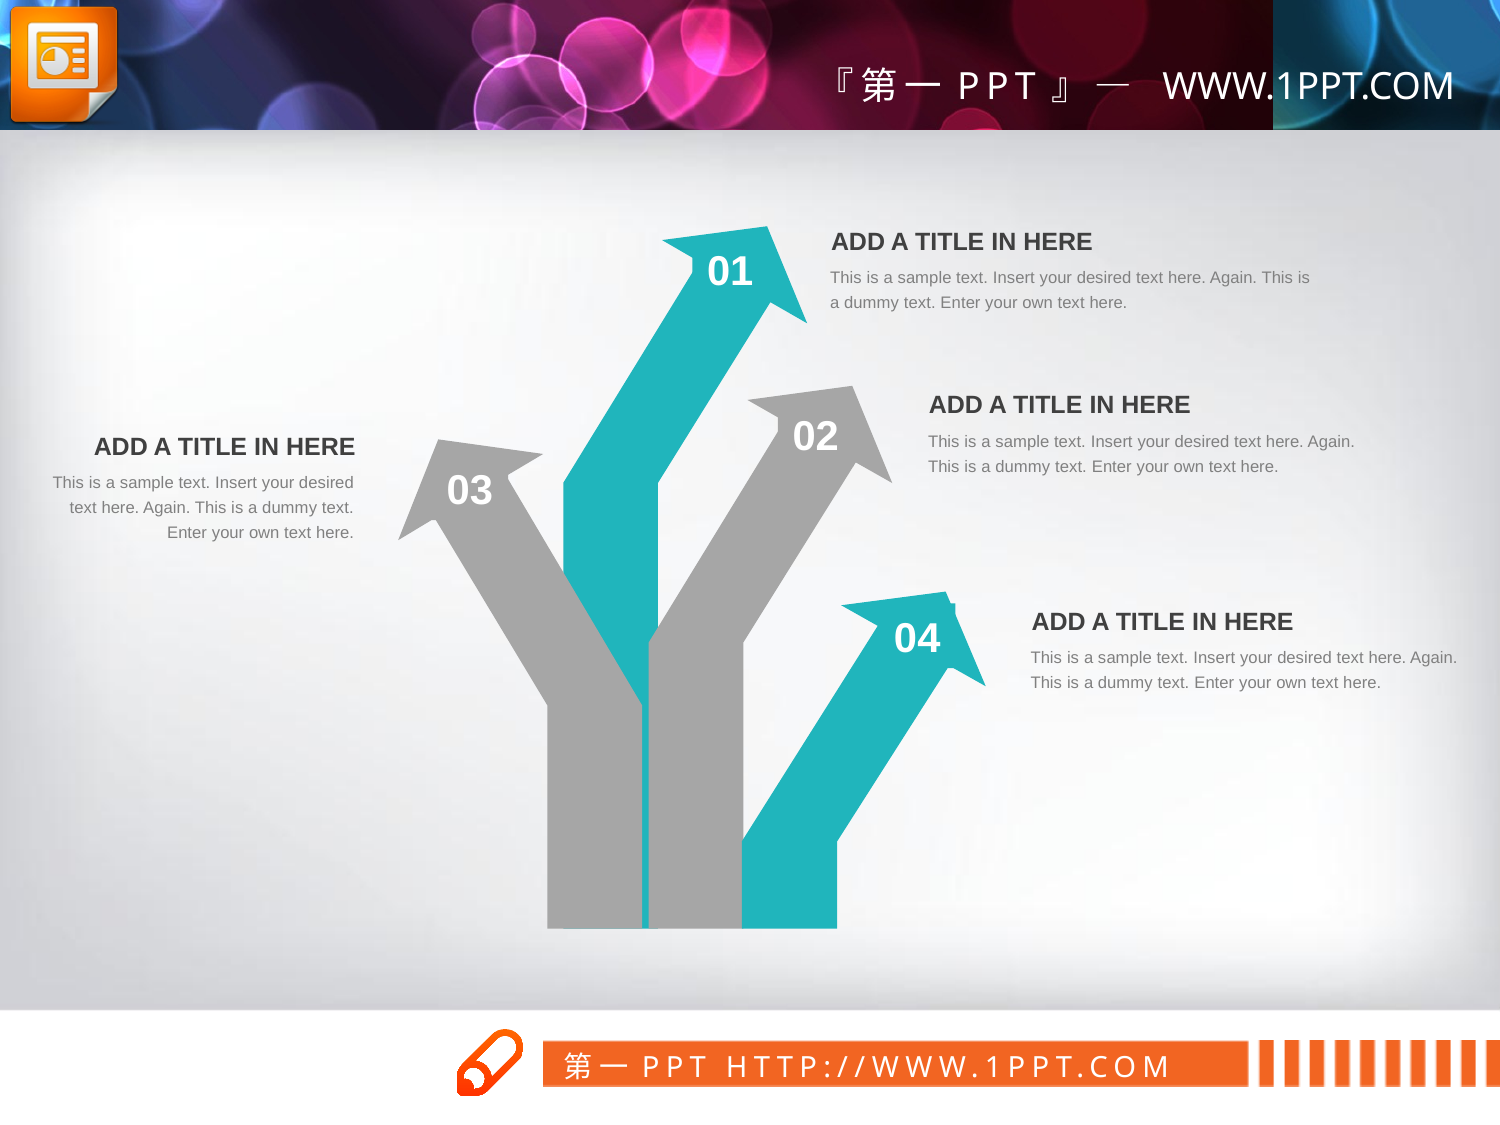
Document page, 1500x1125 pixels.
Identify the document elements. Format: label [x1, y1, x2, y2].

text_box [815, 214, 1334, 318]
picture [0, 0, 1500, 1012]
text_box [1015, 594, 1483, 697]
text_box [563, 225, 808, 438]
picture [543, 1040, 1500, 1087]
text_box [741, 591, 986, 929]
text_box [648, 385, 893, 929]
text_box [14, 419, 384, 547]
text_box [913, 378, 1402, 482]
text_box [397, 439, 643, 929]
